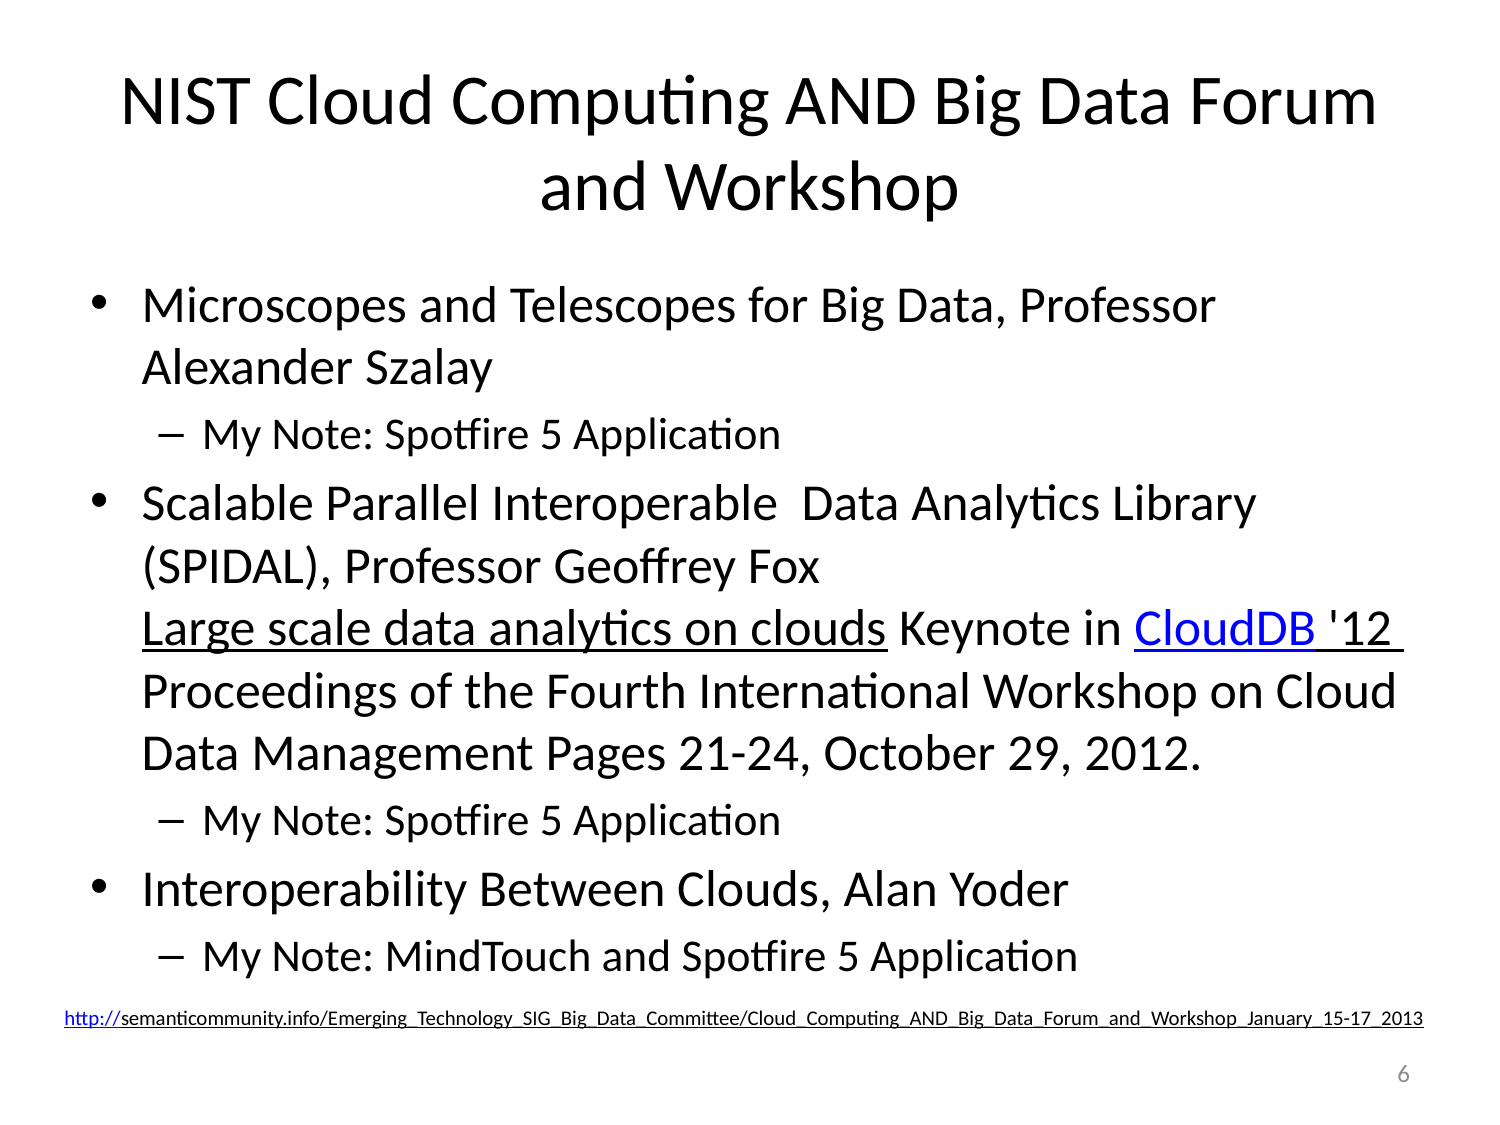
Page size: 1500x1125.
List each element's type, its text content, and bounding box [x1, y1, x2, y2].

list Microscopes and Telescopes for Big Data, Professor Alexander Szalay My Note: Spotfire 5 Application Scalable Parallel Interoperable Data Analytics Library (SPIDAL), Professor Geoffrey Fox Large scale data analytics on clouds Keynote in CloudDB '12 Proceedings of the Fourth International Workshop on Cloud Data Management Pages 21-24, October 29, 2012. My Note: Spotfire 5 Application Interoperability Between Clouds, Alan Yoder My Note: MindTouch and Spotfire 5 Application [75, 262, 1425, 997]
title NIST Cloud Computing AND Big Data Forum and Workshop [75, 45, 1425, 233]
slide_number 6 [1074, 1042, 1425, 1103]
text_box http://semanticommunity.info/Emerging_Technology_SIG_Big_Data_Committee/Cloud_Computing_AND_Big_Data_Forum_and_Workshop_January_15-17_2013 [49, 997, 1444, 1037]
